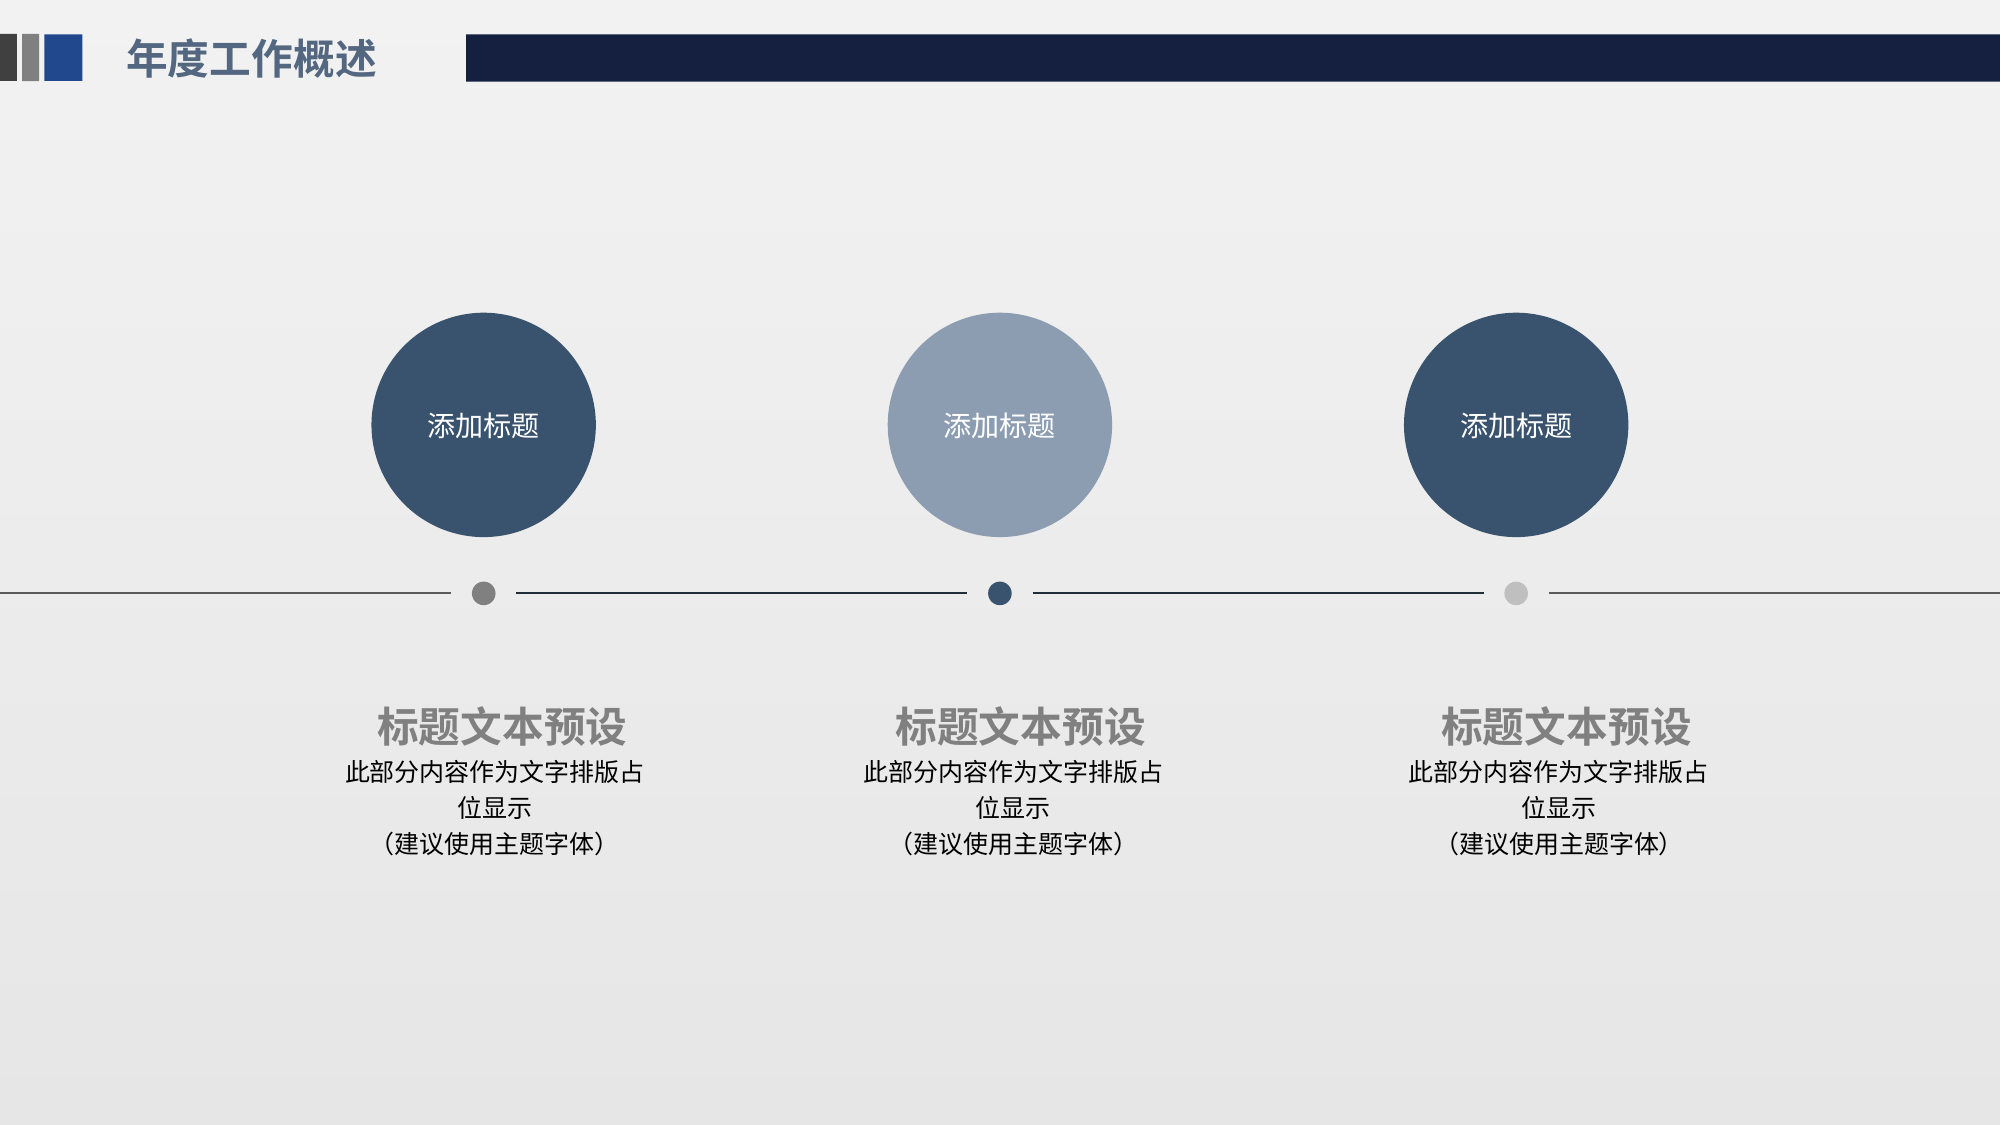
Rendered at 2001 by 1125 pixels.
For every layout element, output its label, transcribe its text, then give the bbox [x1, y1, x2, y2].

text_box [467, 33, 2000, 83]
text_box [858, 681, 1184, 799]
text_box 添加标题 [1402, 311, 1630, 539]
text_box 添加标题 [370, 311, 597, 539]
text_box 年度工作概述 [82, 25, 467, 90]
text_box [339, 681, 665, 799]
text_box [0, 33, 83, 82]
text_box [1404, 681, 1729, 799]
text_box [987, 580, 1013, 607]
text_box 添加标题 [886, 311, 1114, 539]
text_box [1503, 580, 1530, 607]
text_box [470, 580, 497, 607]
